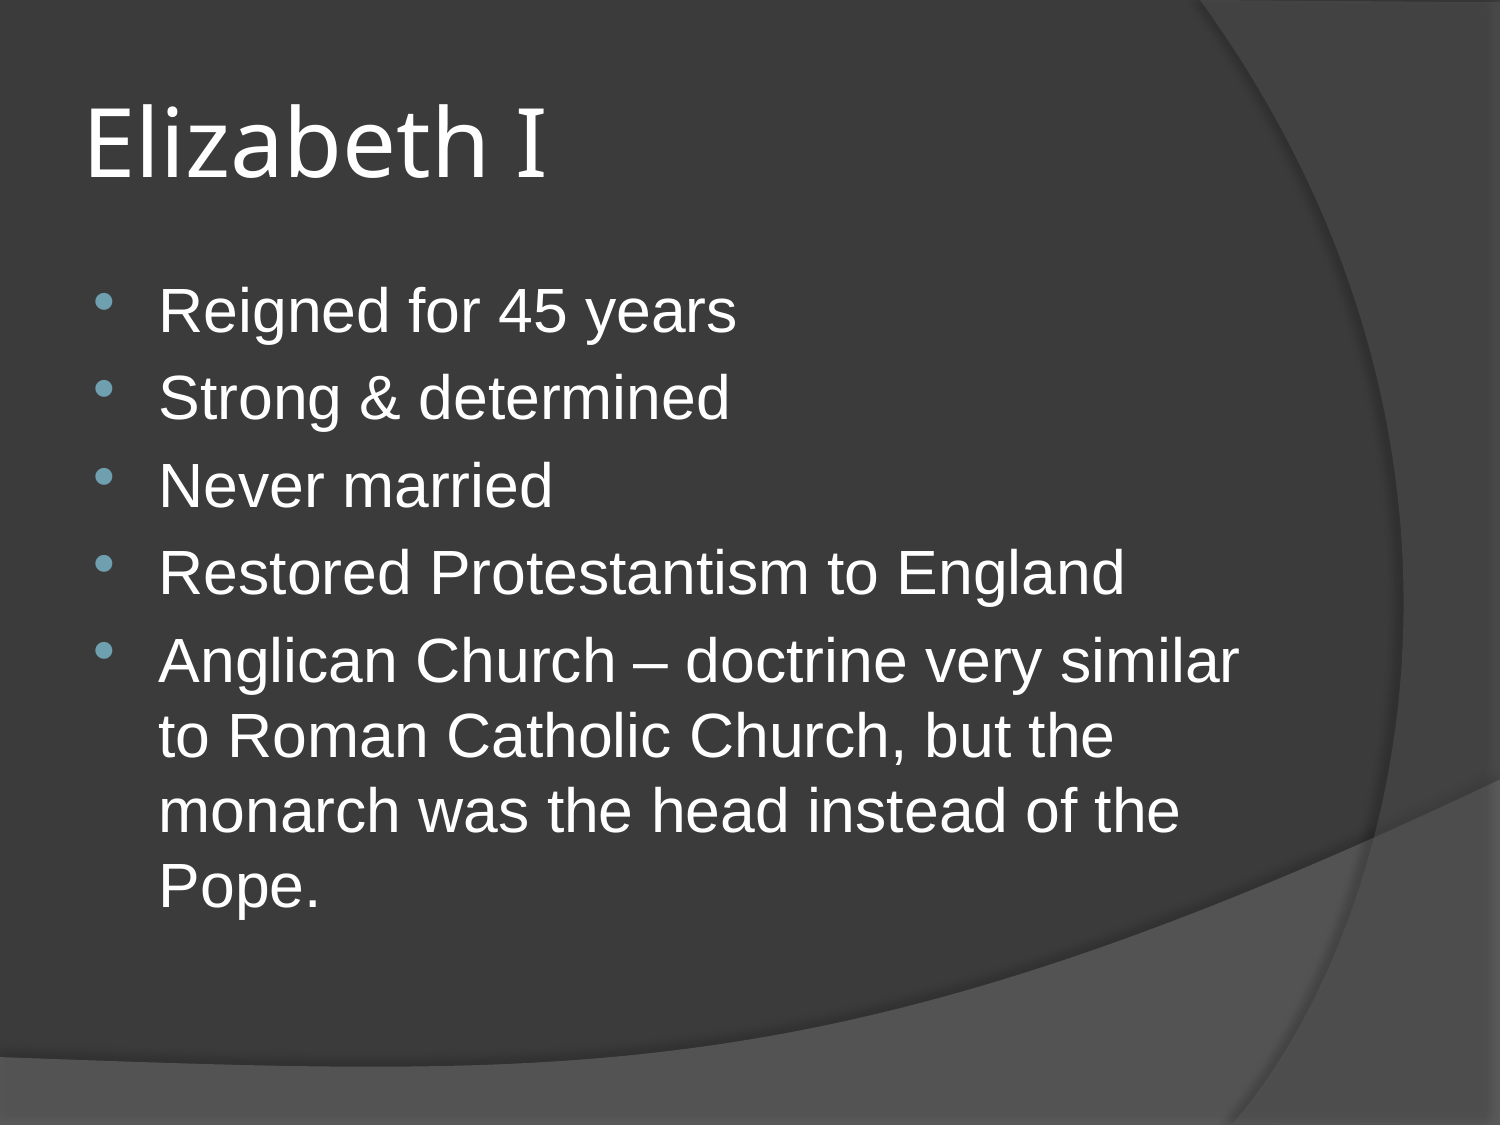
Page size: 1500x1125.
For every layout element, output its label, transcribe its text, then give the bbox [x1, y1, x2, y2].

title Elizabeth I [75, 45, 1300, 233]
list Reigned for 45 years Strong & determined Never married Restored Protestantism to England Anglican Church – doctrine very similar to Roman Catholic Church, but the monarch was the head instead of the Pope. [75, 262, 1300, 1005]
